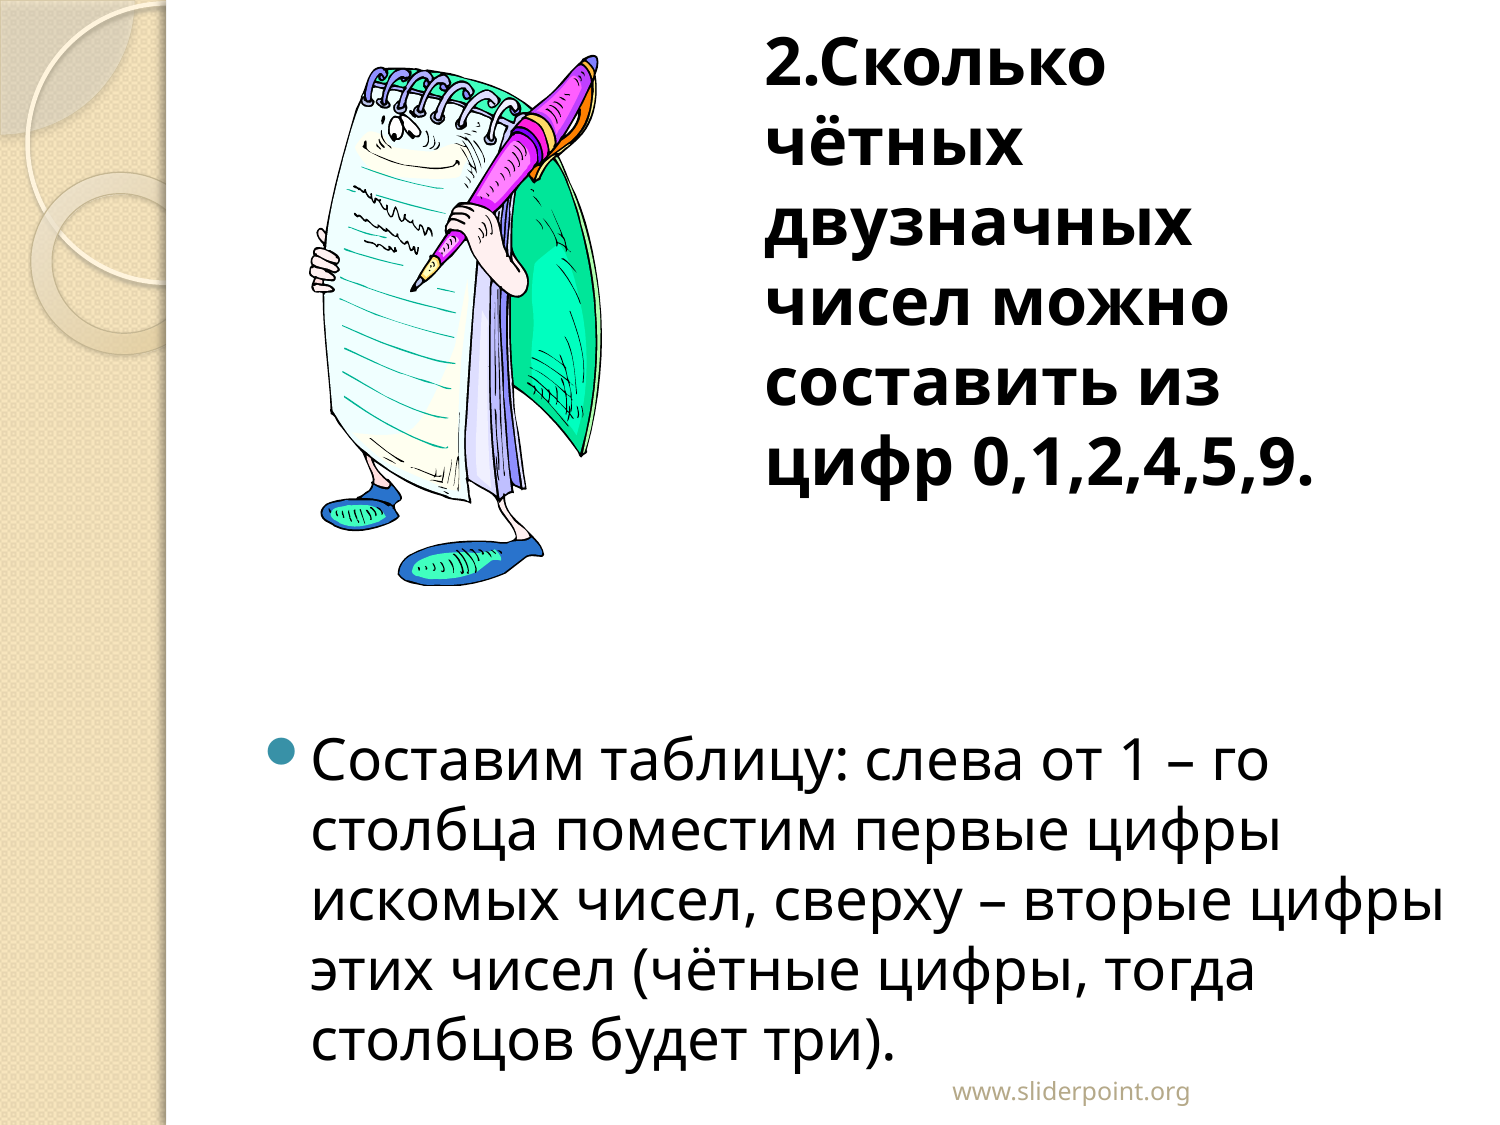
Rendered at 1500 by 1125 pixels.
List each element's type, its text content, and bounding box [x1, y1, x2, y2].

footer www.sliderpoint.org [937, 1034, 1413, 1113]
picture [304, 46, 605, 587]
title 2.Сколько чётных двузначных чисел можно составить из цифр 0,1,2,4,5,9. [750, 58, 1336, 680]
list Составим таблицу: слева от 1 – го столбца поместим первые цифры искомых чисел, сверху – вторые цифры этих чисел (чётные цифры, тогда столбцов будет три). [235, 714, 1466, 1026]
